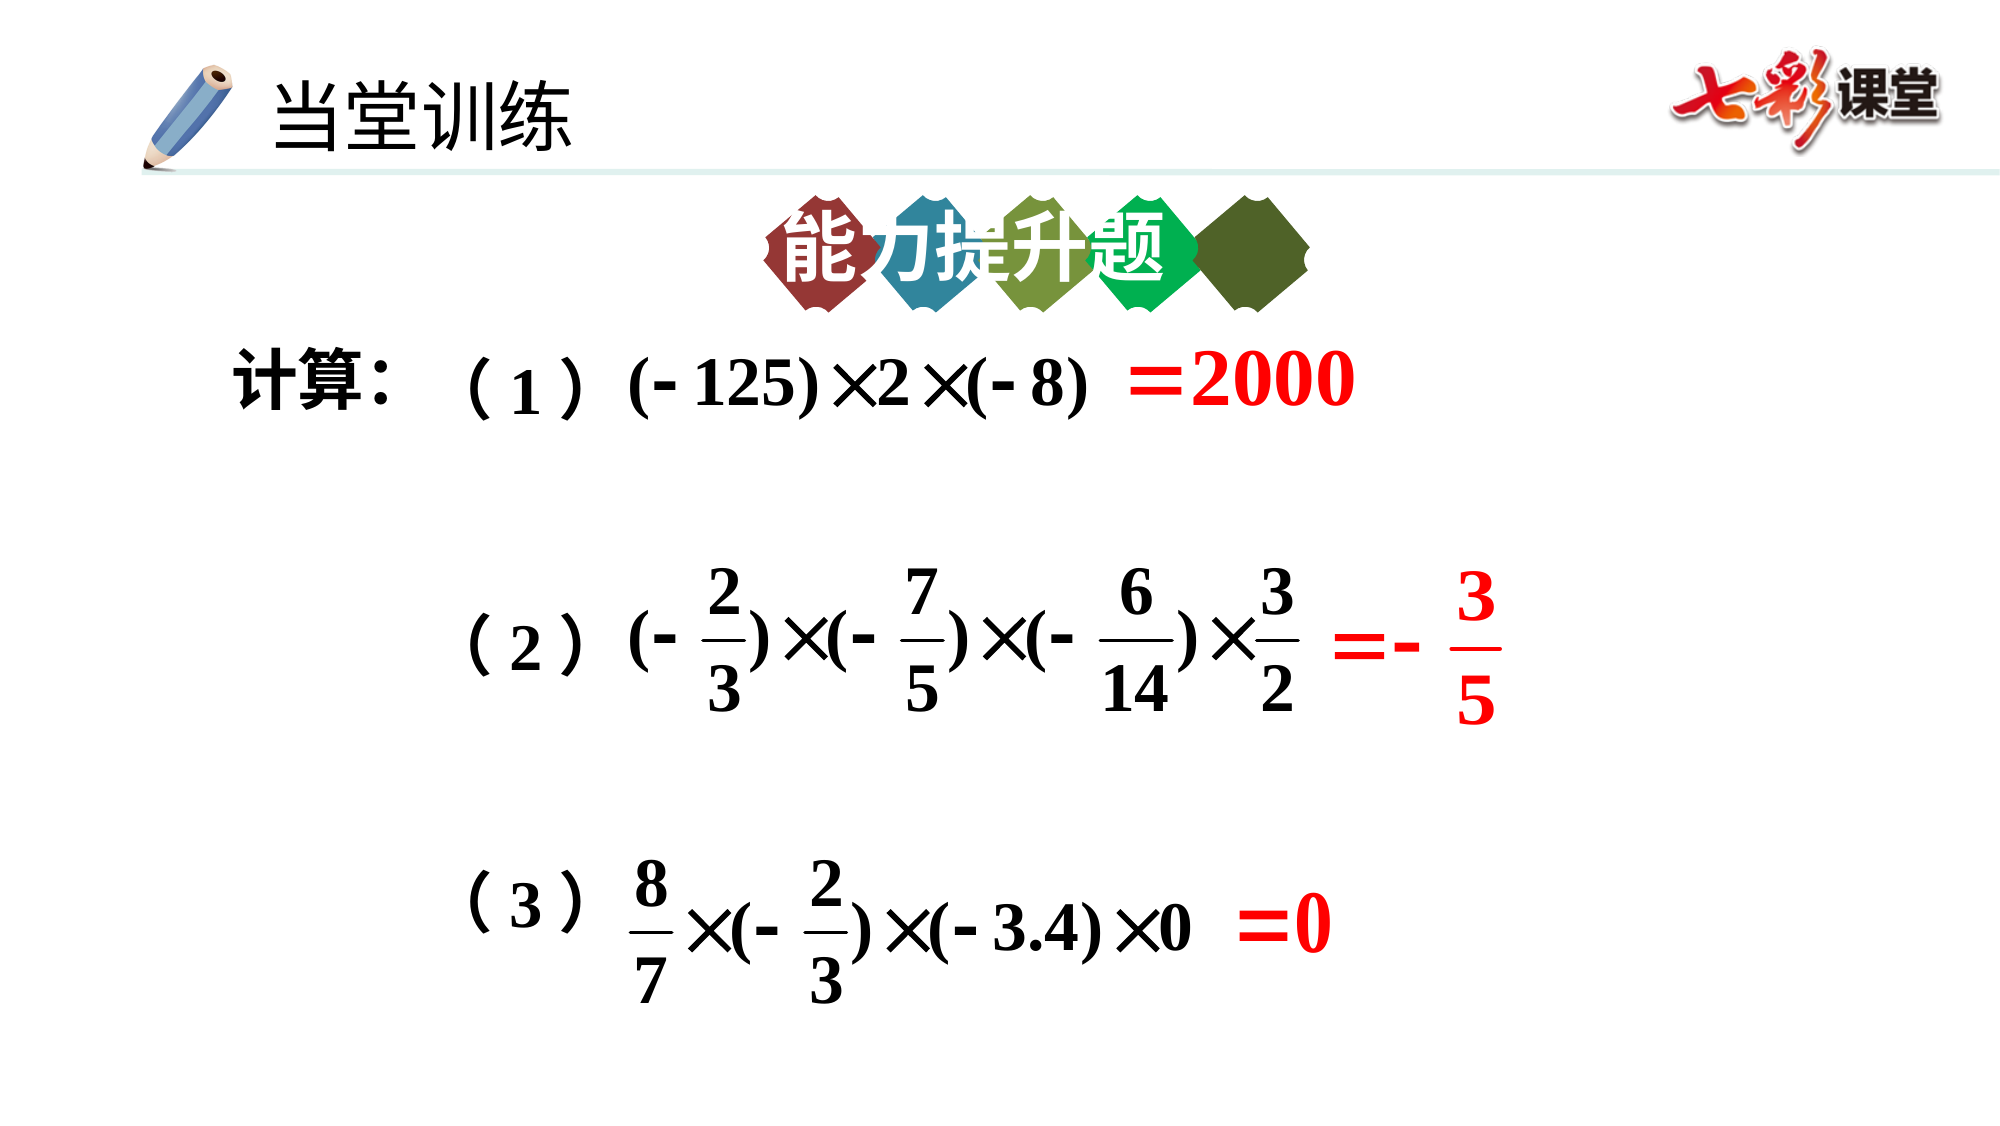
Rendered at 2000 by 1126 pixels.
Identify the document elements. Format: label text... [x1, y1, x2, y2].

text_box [1225, 880, 1339, 966]
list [623, 349, 1308, 1014]
text_box （1） [406, 338, 646, 438]
picture [133, 42, 242, 195]
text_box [1320, 553, 1512, 736]
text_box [1115, 339, 1362, 418]
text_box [765, 190, 1308, 304]
text_box （3） [406, 850, 618, 951]
text_box （2） [406, 593, 618, 694]
text_box 计算： [211, 327, 452, 428]
picture [1666, 42, 1948, 157]
